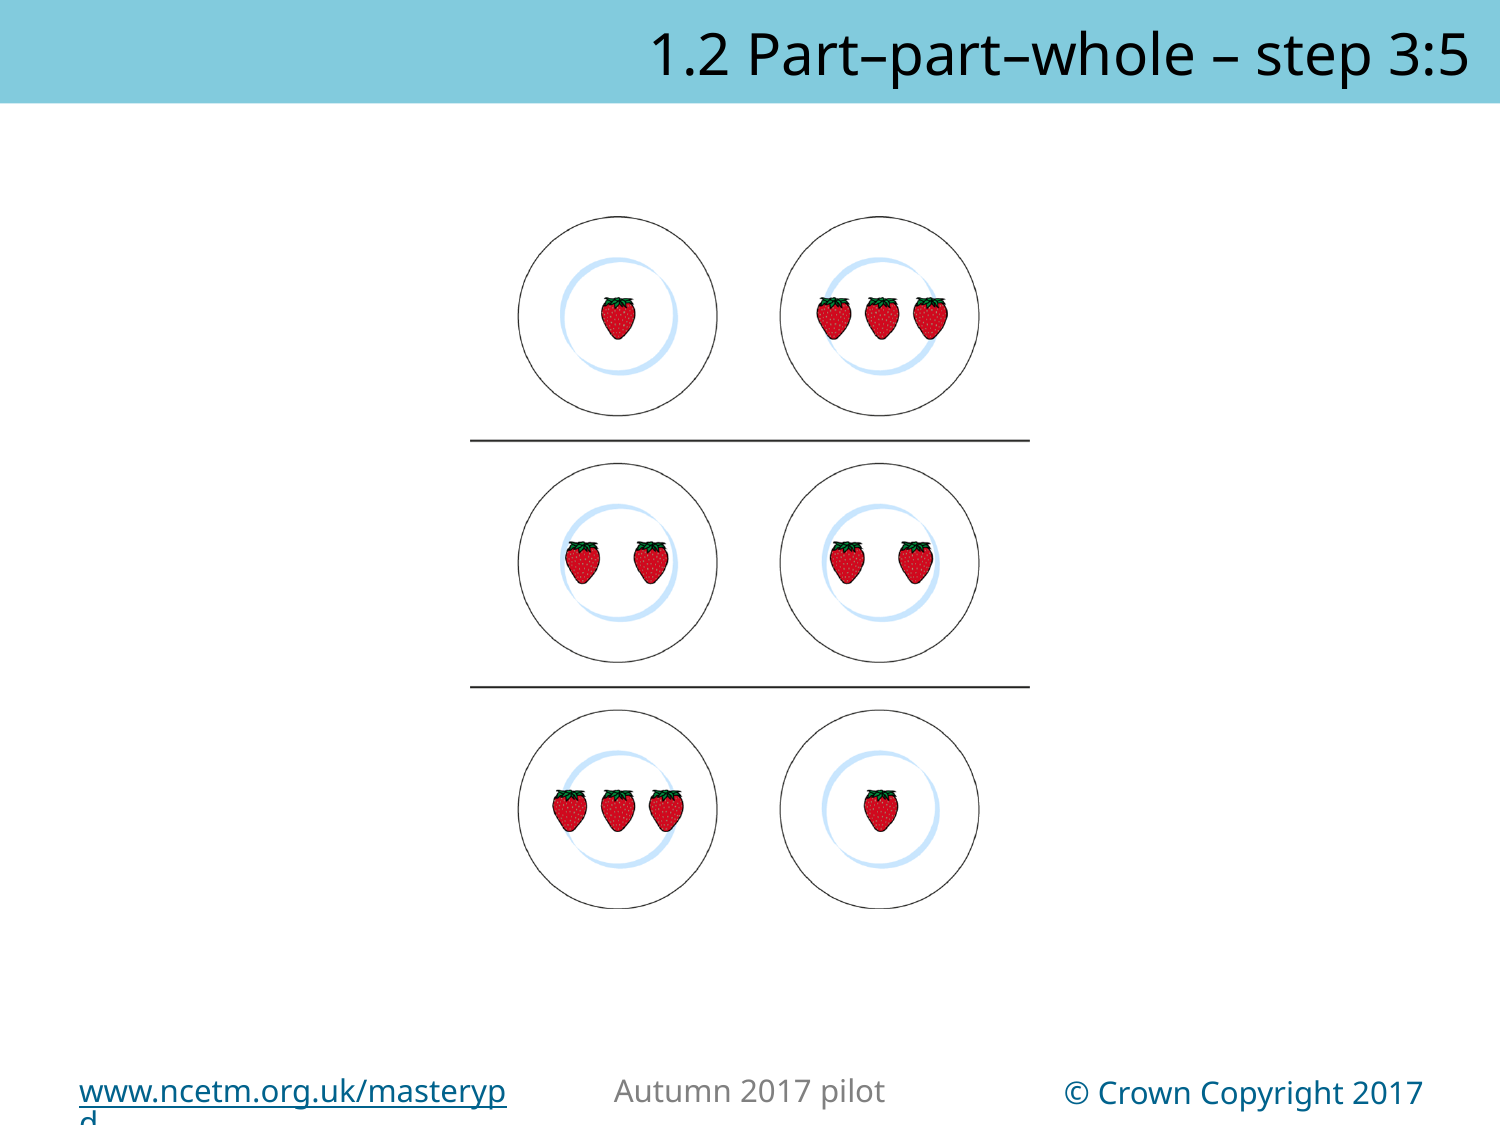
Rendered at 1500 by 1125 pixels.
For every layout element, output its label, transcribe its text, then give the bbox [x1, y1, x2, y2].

list 1.2 Part–part–whole – step 3:5 [0, 0, 1500, 104]
picture [470, 216, 1030, 909]
